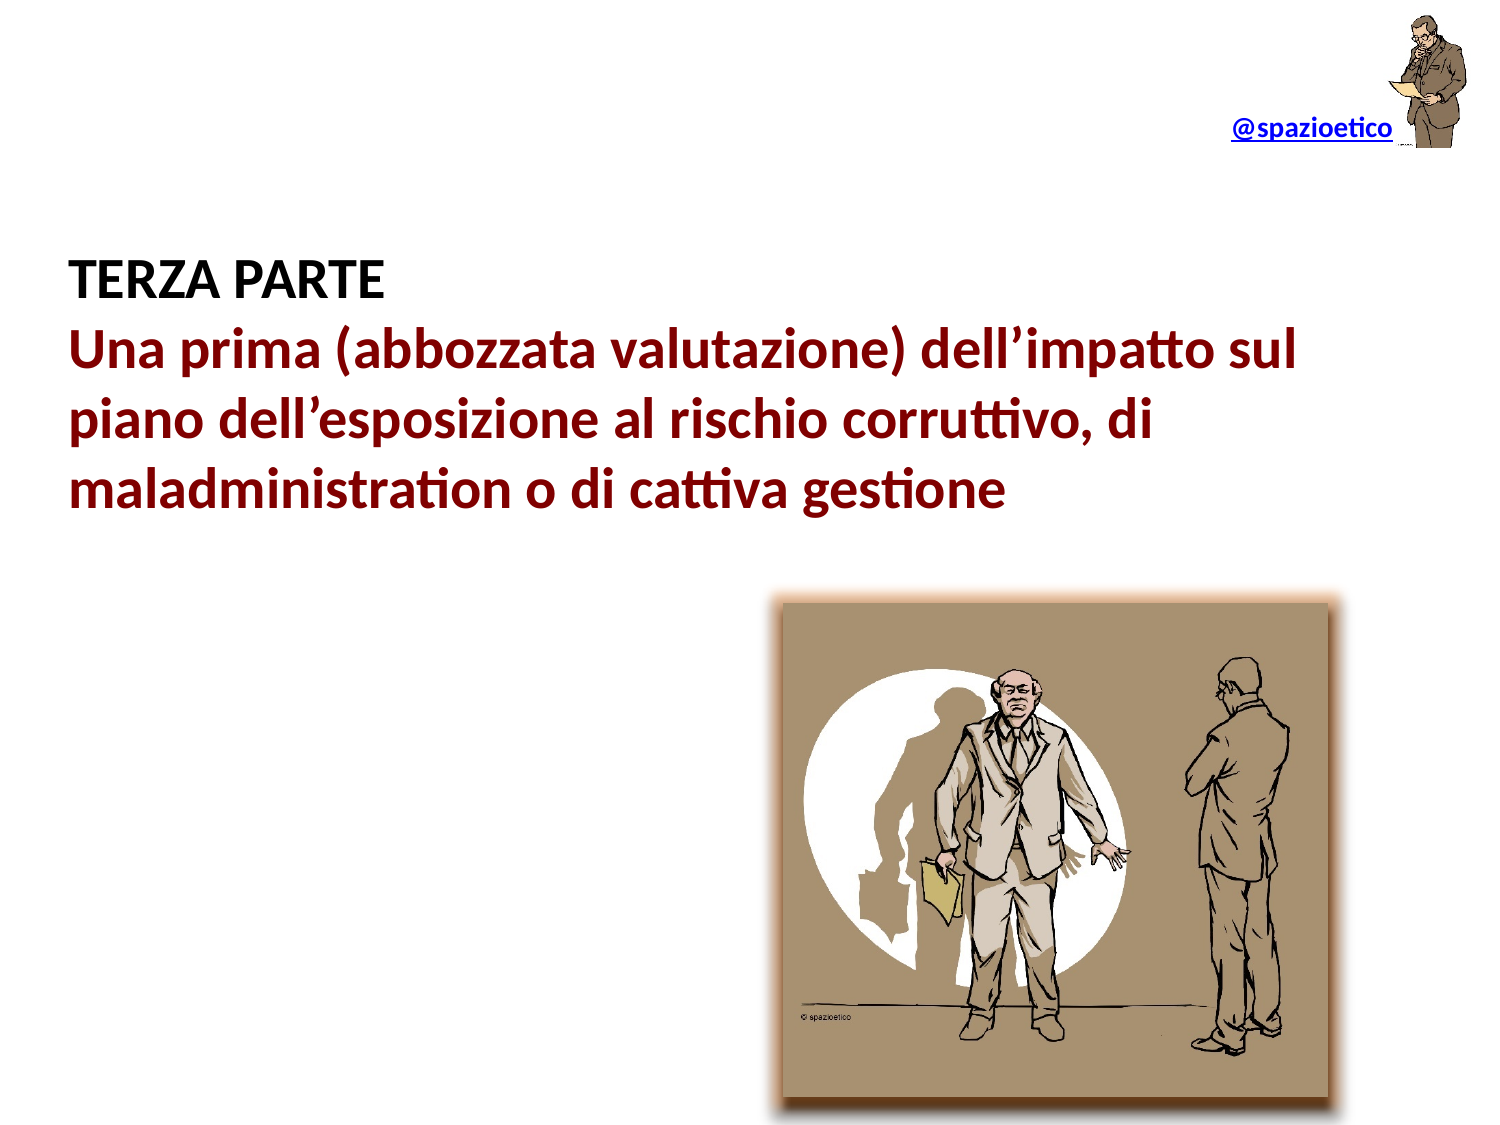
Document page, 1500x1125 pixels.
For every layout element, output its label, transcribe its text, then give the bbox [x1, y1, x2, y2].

title TERZA PARTE Una prima (abbozzata valutazione) dell’impatto sul piano dell’esposizione al rischio corruttivo, di maladministration o di cattiva gestione [53, 137, 1358, 624]
picture [783, 603, 1328, 1097]
picture [1372, 7, 1488, 148]
